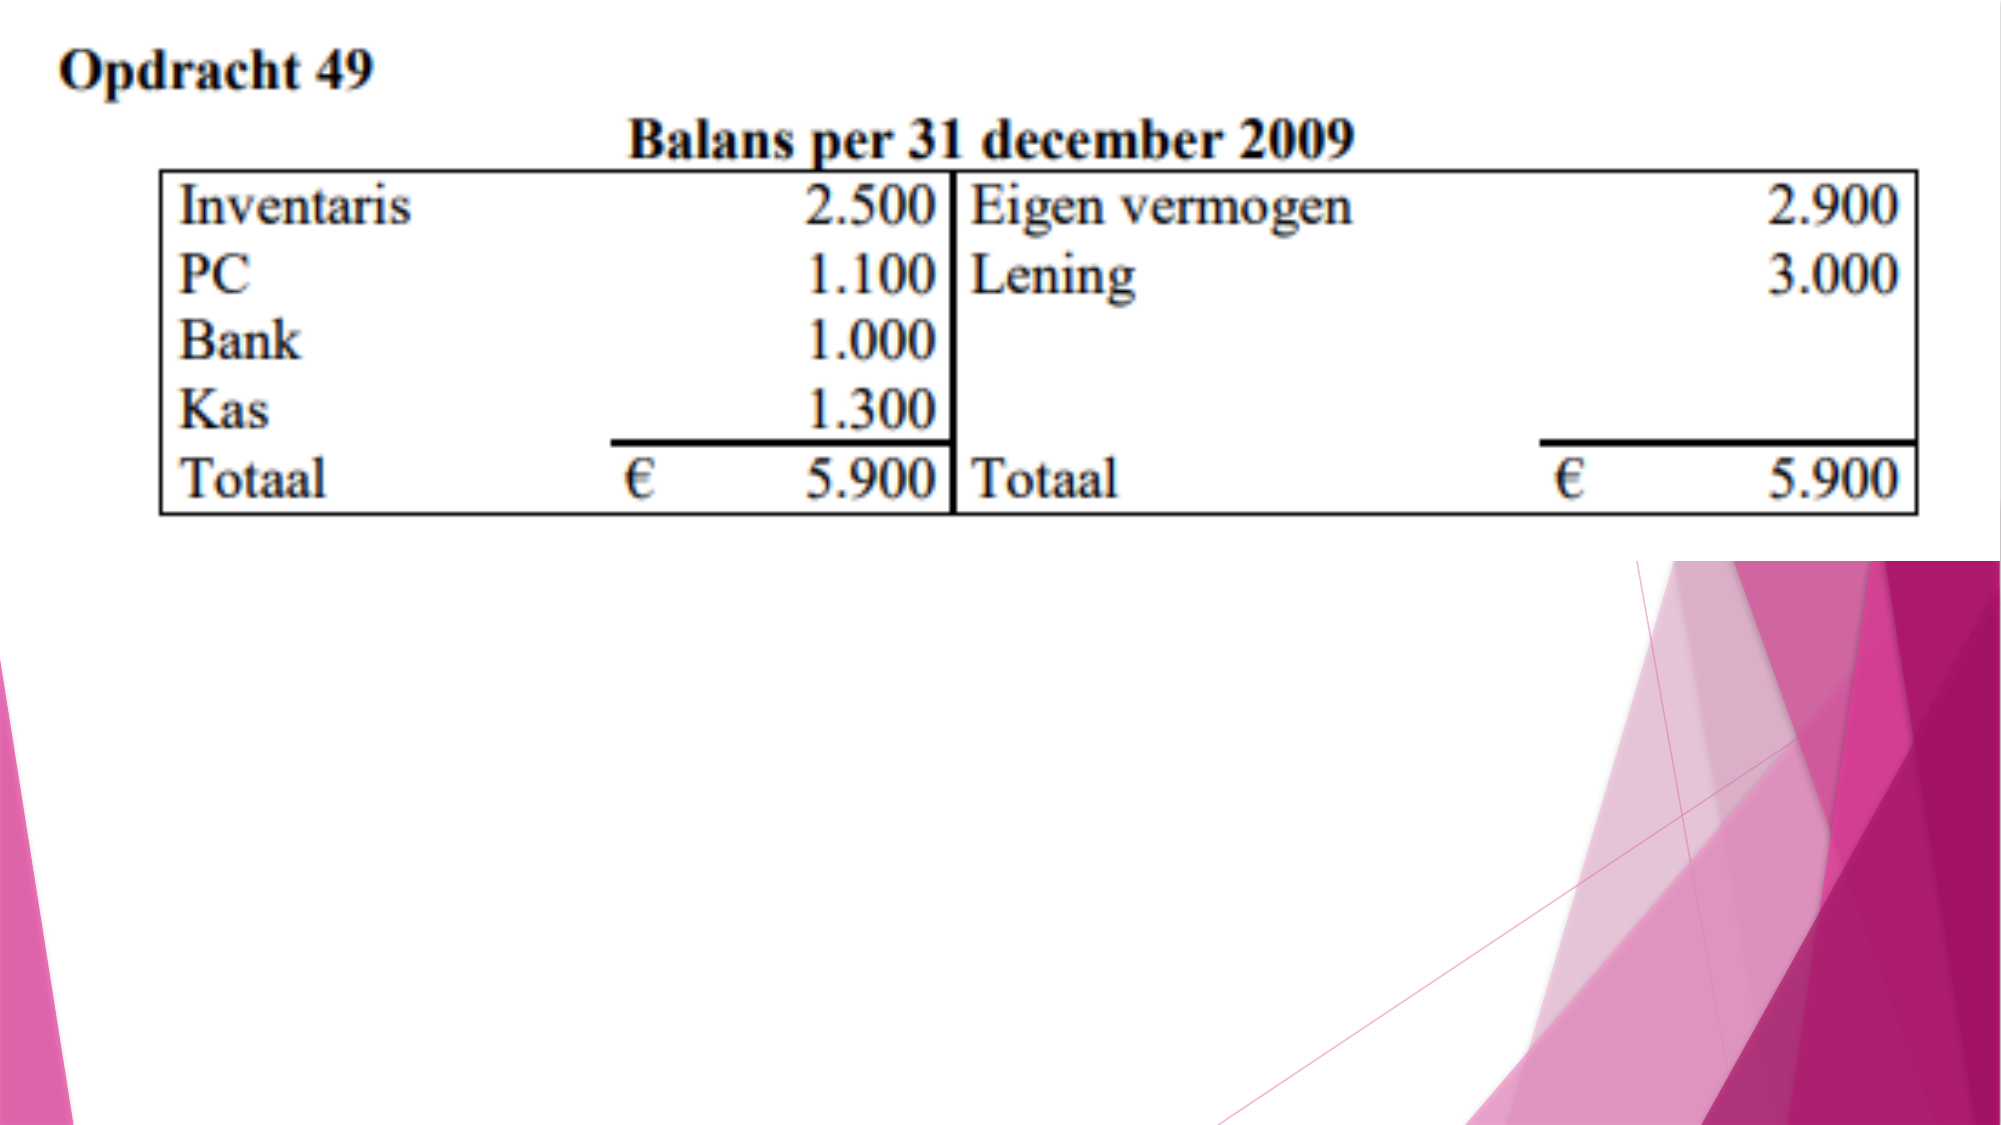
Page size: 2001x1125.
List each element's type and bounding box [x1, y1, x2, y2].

picture [0, 0, 2000, 562]
